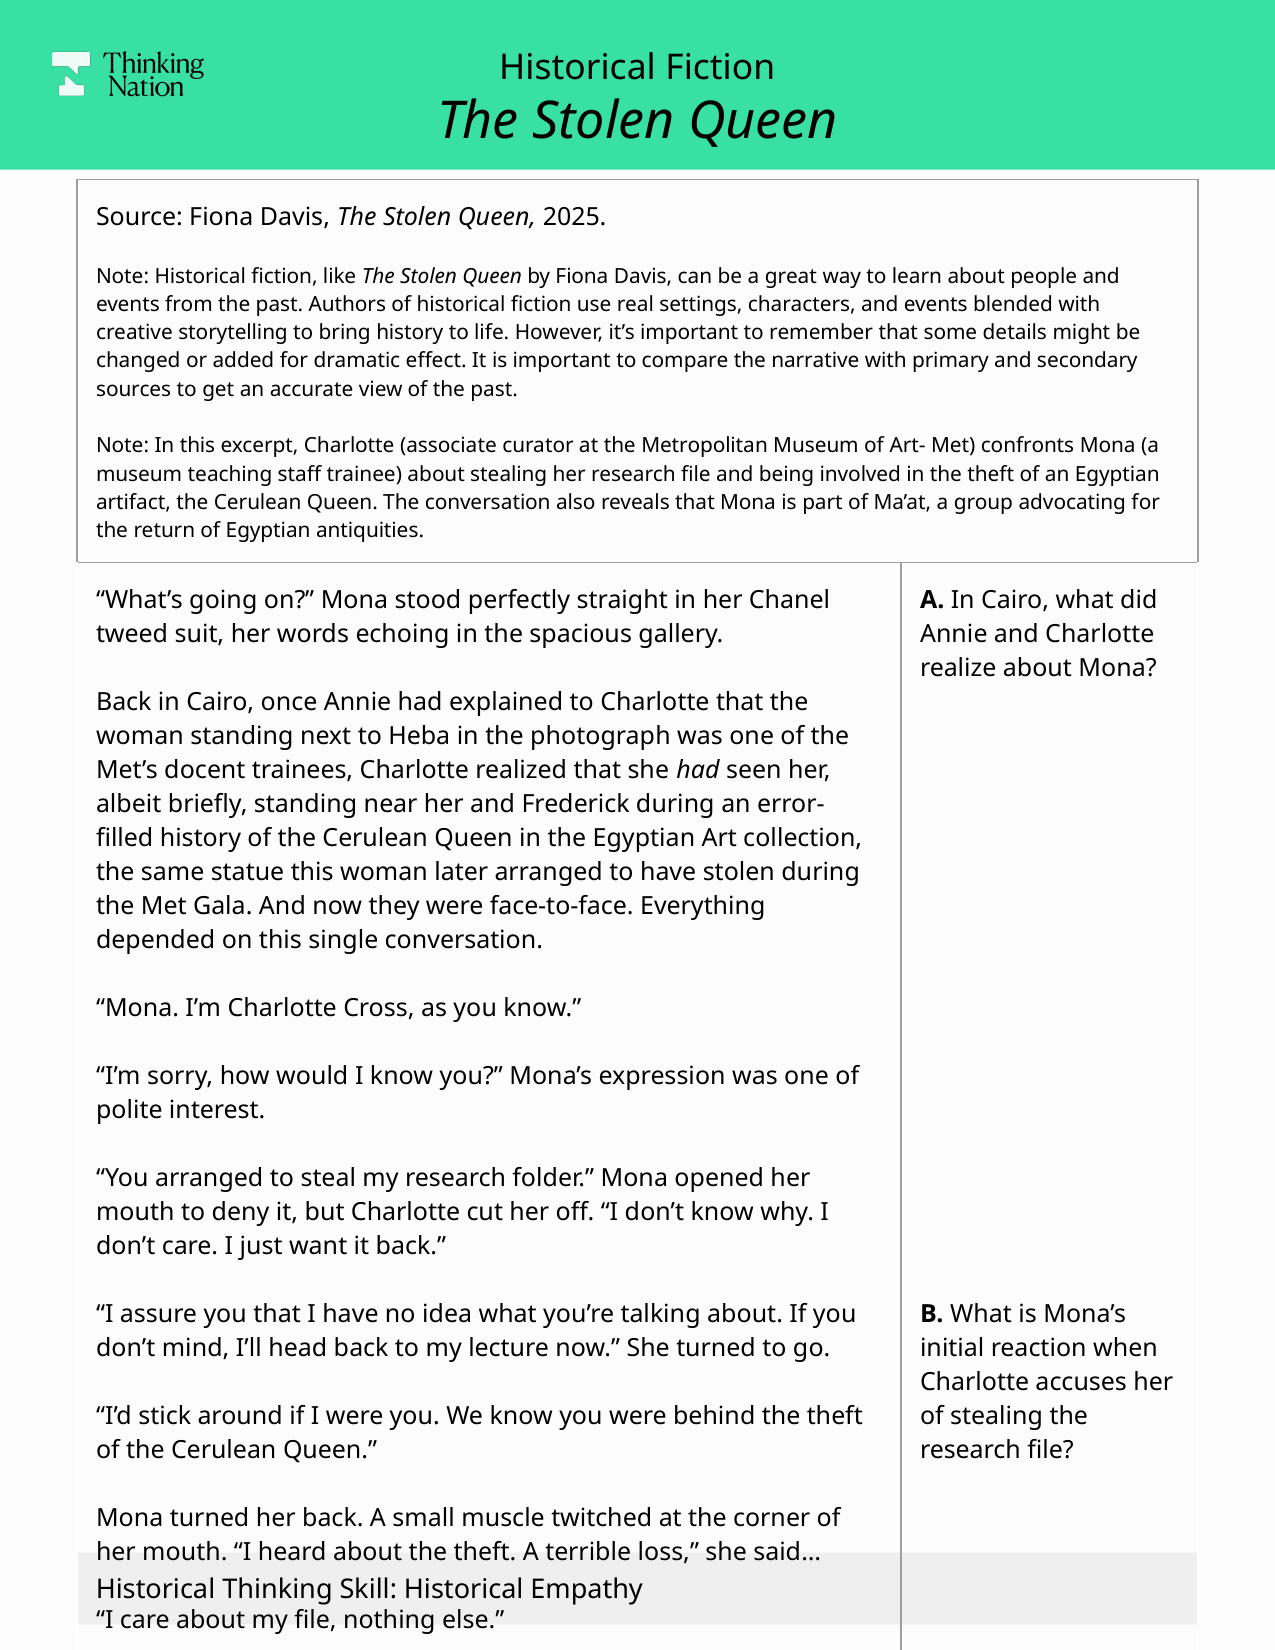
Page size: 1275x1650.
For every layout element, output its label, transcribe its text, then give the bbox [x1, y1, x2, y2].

picture [35, 37, 210, 110]
text_box Historical Fiction The Stolen Queen [0, 0, 1275, 170]
table_cell “What’s going on?” Mona stood perfectly straight in her Chanel tweed suit, her words echoing in the spacious gallery. Back in Cairo, once Annie had explained to Charlotte that the woman standing next to Heba in the photograph was one of the Met’s docent trainees, Charlotte realized that she had seen her, albeit briefly, standing near her and Frederick during an error-filled history of the Cerulean Queen in the Egyptian Art collection, the same statue this woman later arranged to have stolen during the Met Gala. And now they were face-to-face. Everything depended on this single conversation. “Mona. I’m Charlotte Cross, as you know.” “I’m sorry, how would I know you?” Mona’s expression was one of polite interest. “You arranged to steal my research folder.” Mona opened her mouth to deny it, but Charlotte cut her off. “I don’t know why. I don’t care. I just want it back.” “I assure you that I have no idea what you’re talking about. If you don’t mind, I’ll head back to my lecture now.” She turned to go. “I’d stick around if I were you. We know you were behind the theft of the Cerulean Queen.” Mona turned her back. A small muscle twitched at the corner of her mouth. “I heard about the theft. A terrible loss,” she said… “I care about my file, nothing else.” “Your file. Even if I did have it, why would I give it back to you?” [78, 563, 900, 1650]
table_cell A. In Cairo, what did Annie and Charlotte realize about Mona? B. What is Mona’s initial reaction when Charlotte accuses her of stealing the research file? [902, 563, 1197, 1650]
table_header Source: Fiona Davis, The Stolen Queen, 2025. Note: Historical fiction, like The Stolen Queen by Fiona Davis, can be a great way to learn about people and events from the past. Authors of historical fiction use real settings, characters, and events blended with creative storytelling to bring history to life. However, it’s important to remember that some details might be changed or added for dramatic effect. It is important to compare the narrative with primary and secondary sources to get an accurate view of the past. Note: In this excerpt, Charlotte (associate curator at the Metropolitan Museum of Art- Met) confronts Mona (a museum teaching staff trainee) about stealing her research file and being involved in the theft of an Egyptian artifact, the Cerulean Queen. The conversation also reveals that Mona is part of Ma’at, a group advocating for the return of Egyptian antiquities. [78, 180, 1197, 562]
